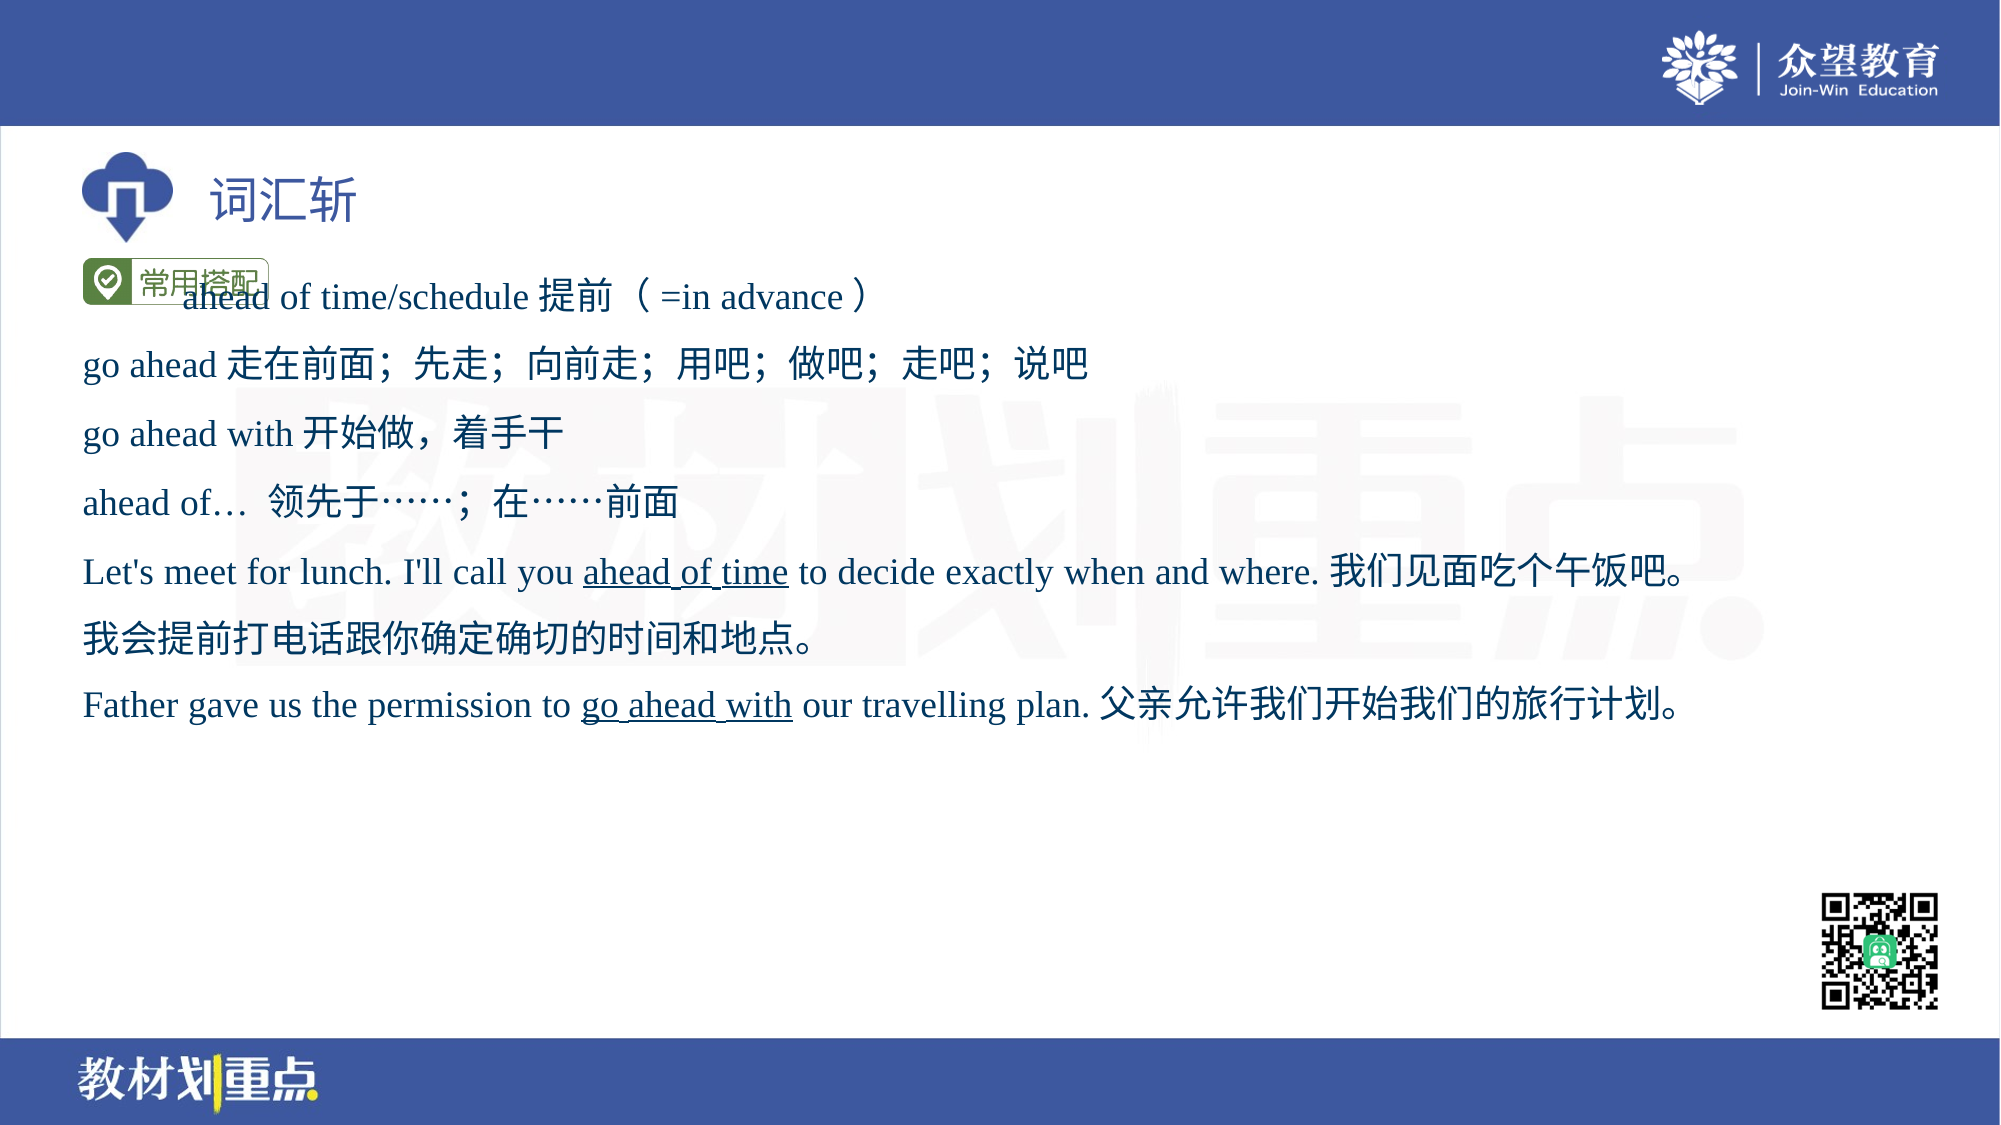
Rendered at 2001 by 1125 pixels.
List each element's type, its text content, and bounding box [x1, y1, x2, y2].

picture [0, 0, 2000, 1125]
text_box ahead of time/schedule提前（=in advance） go ahead走在前面；先走；向前走；用吧；做吧；走吧；说吧 go ahead with开始做，着手干 ahead of… 领先于……；在……前面 Let's meet for lunch. I'll call you ahead of time to decide exactly when and where.我们见面吃个午饭吧。 我会提前打电话跟你确定确切的时间和地点。 Father gave us the permission to go ahead with our travelling plan.父亲允许我们开始我们的旅行计划。 [82, 247, 1817, 718]
